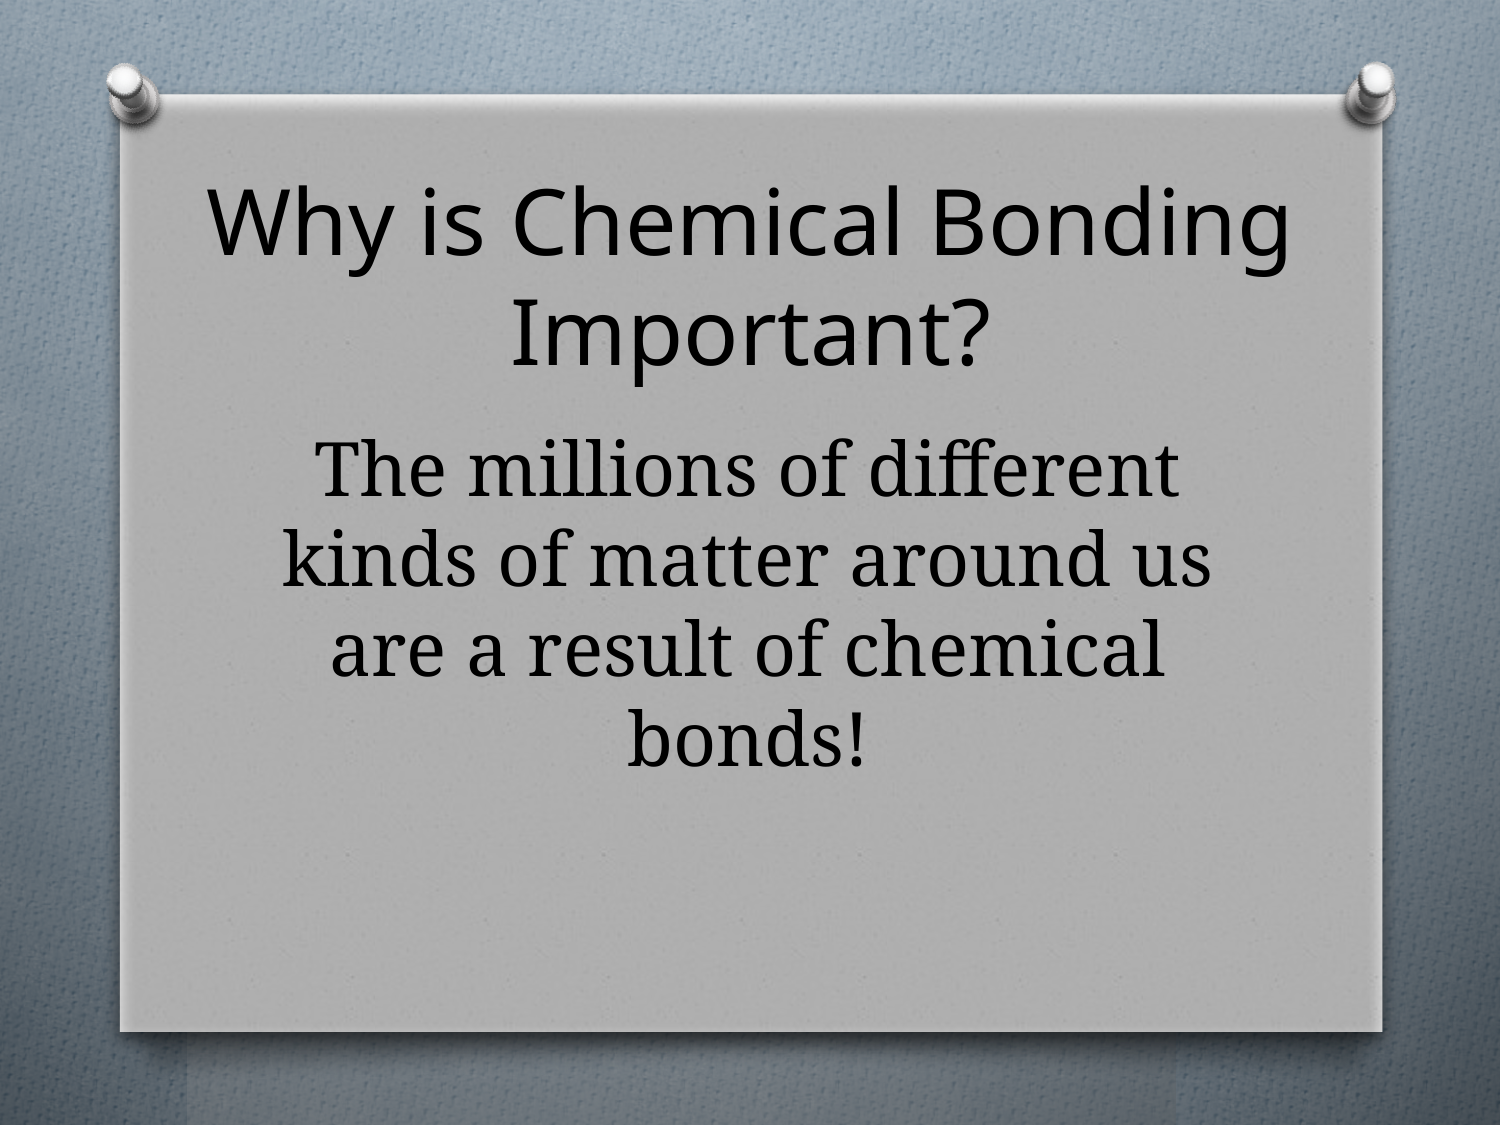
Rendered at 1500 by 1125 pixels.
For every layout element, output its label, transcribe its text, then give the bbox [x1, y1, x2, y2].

list The millions of different kinds of matter around us are a result of chemical bonds! [240, 414, 1257, 1006]
picture [1317, 35, 1439, 156]
text_box Why is Chemical Bonding Important? [179, 134, 1323, 414]
picture [75, 29, 198, 153]
